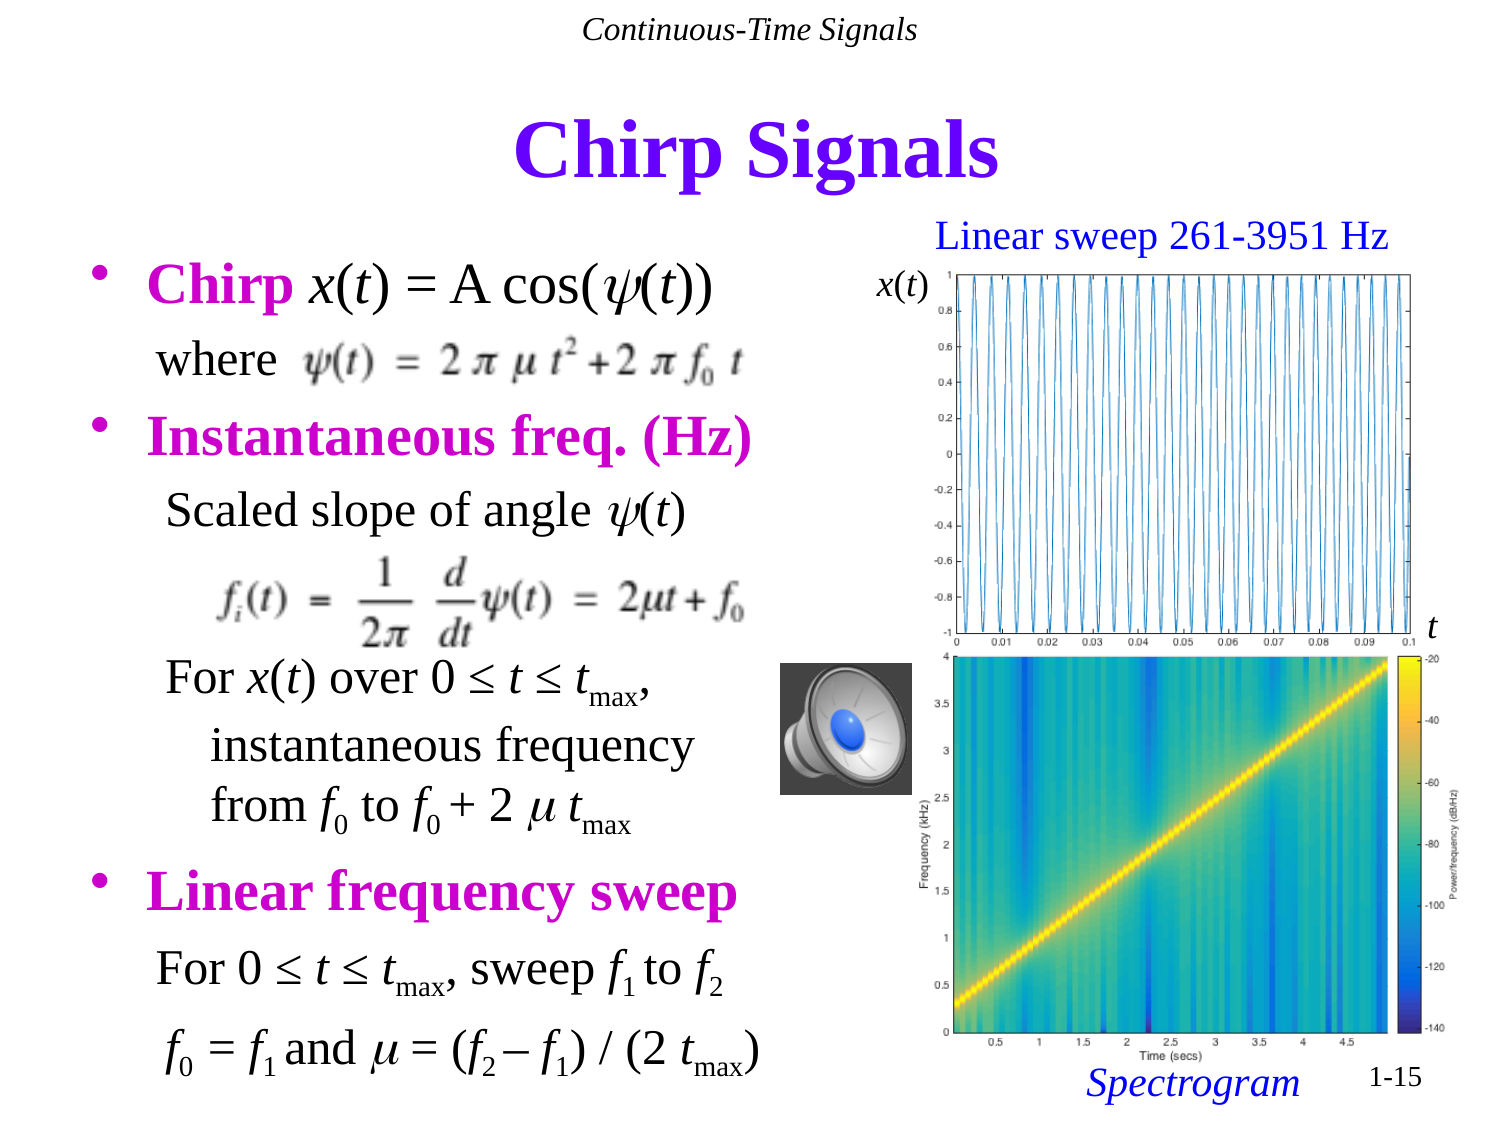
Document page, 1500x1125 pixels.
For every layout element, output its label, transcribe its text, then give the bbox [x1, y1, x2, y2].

text_box Linear sweep 261-3951 Hz [874, 200, 1450, 250]
list Chirp x(t) = A cos(y(t)) where Instantaneous freq. (Hz) Scaled slope of angle y(t) For x(t) over 0 ≤ t ≤ tmax, instantaneous frequency from f0 to f0 + 2 m tmax Linear frequency sweep For 0 ≤ t ≤ tmax, sweep f1 to f2 f0 = f1 and m = (f2 – f1) / (2 tmax) [75, 237, 850, 1088]
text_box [861, 251, 1476, 655]
picture [778, 662, 913, 796]
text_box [297, 326, 751, 393]
text_box Continuous-Time Signals [0, 0, 1500, 55]
title Chirp Signals [75, 55, 1438, 238]
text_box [912, 652, 1465, 1113]
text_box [211, 543, 751, 651]
